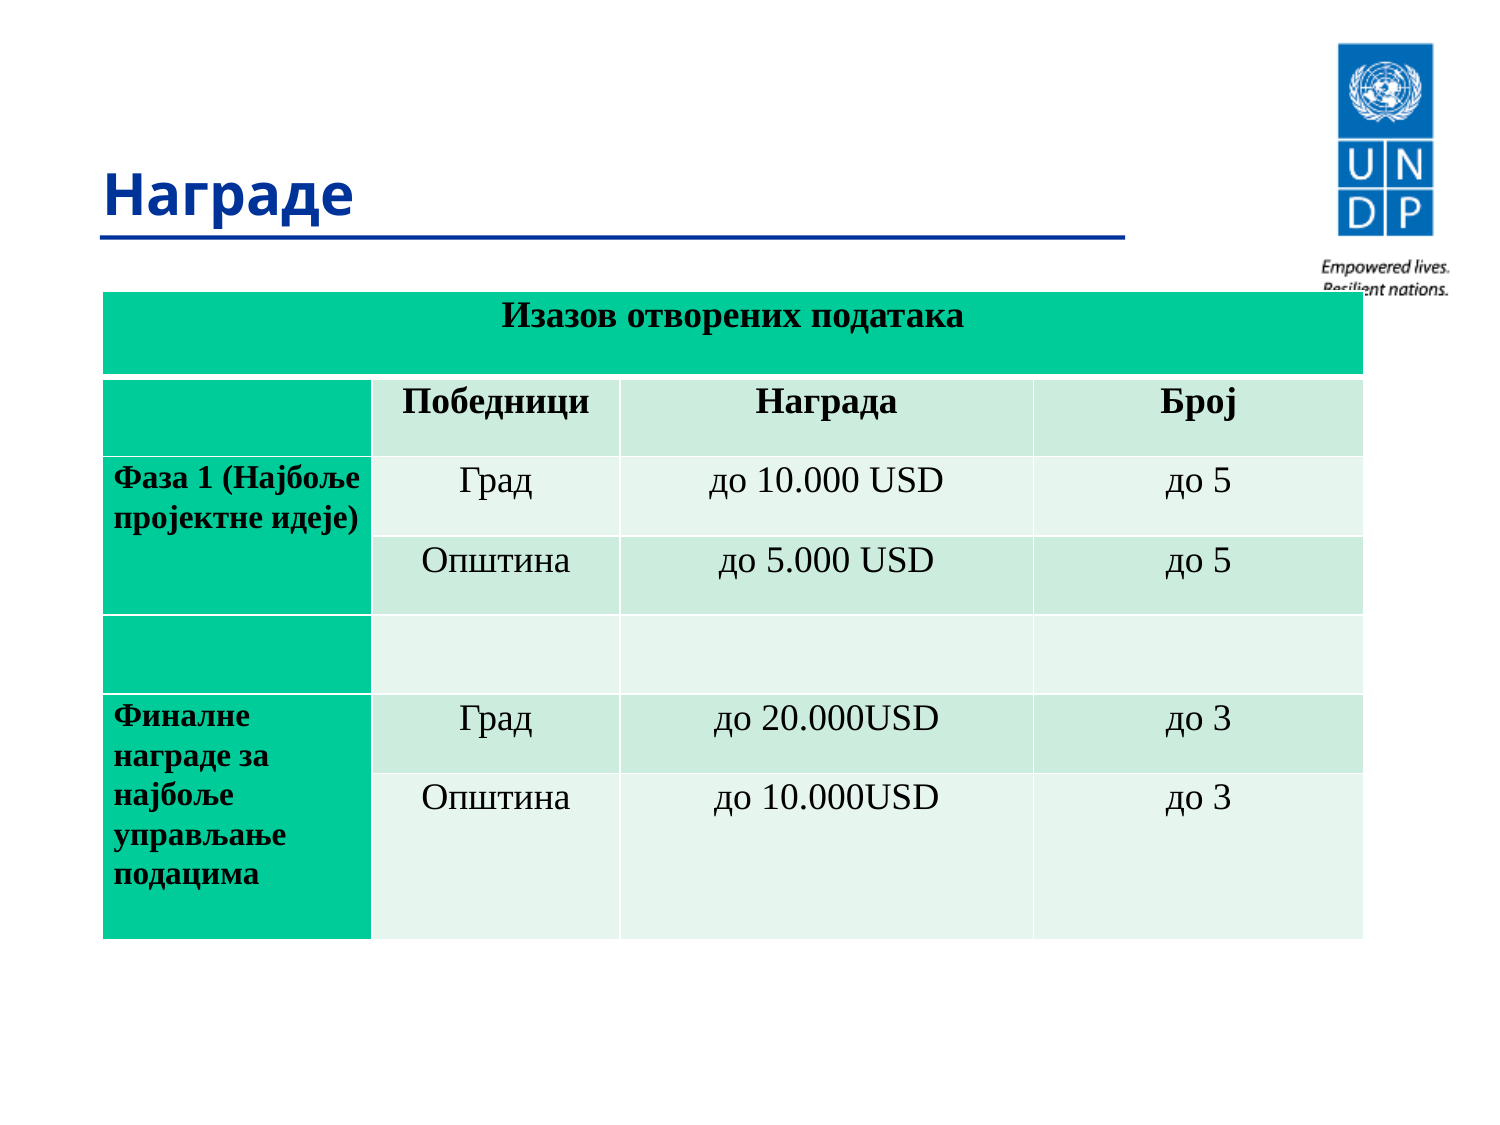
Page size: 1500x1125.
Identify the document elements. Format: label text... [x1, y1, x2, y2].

table_cell Финалне награде за најбоље управљање подацима [103, 695, 371, 939]
table_cell Град [373, 457, 619, 535]
table_cell [1034, 616, 1363, 693]
table_cell Награда [621, 380, 1033, 456]
table_cell до 3 [1034, 695, 1363, 773]
picture [1312, 37, 1456, 302]
table_cell Општина [373, 537, 619, 614]
table_cell [621, 616, 1033, 693]
table_cell [103, 616, 371, 693]
table_cell Број [1034, 380, 1363, 456]
table_cell Град [373, 695, 619, 773]
table_cell до 5.000 USD [621, 537, 1033, 614]
table_cell до 10.000 USD [621, 457, 1033, 535]
table_cell Фаза 1 (Најбоље пројектне идеје) [103, 457, 371, 614]
table_cell до 20.000USD [621, 695, 1033, 773]
table_cell до 5 [1034, 457, 1363, 535]
table_cell [103, 380, 371, 456]
table_cell [373, 616, 619, 693]
table_cell Општина [373, 774, 619, 939]
table_cell до 10.000USD [621, 774, 1033, 939]
list Награде [87, 149, 1163, 236]
table_cell до 5 [1034, 537, 1363, 614]
table_cell до 3 [1034, 774, 1363, 939]
table_header Изазов отворених података [103, 292, 1363, 374]
table_cell Победници [373, 380, 619, 456]
